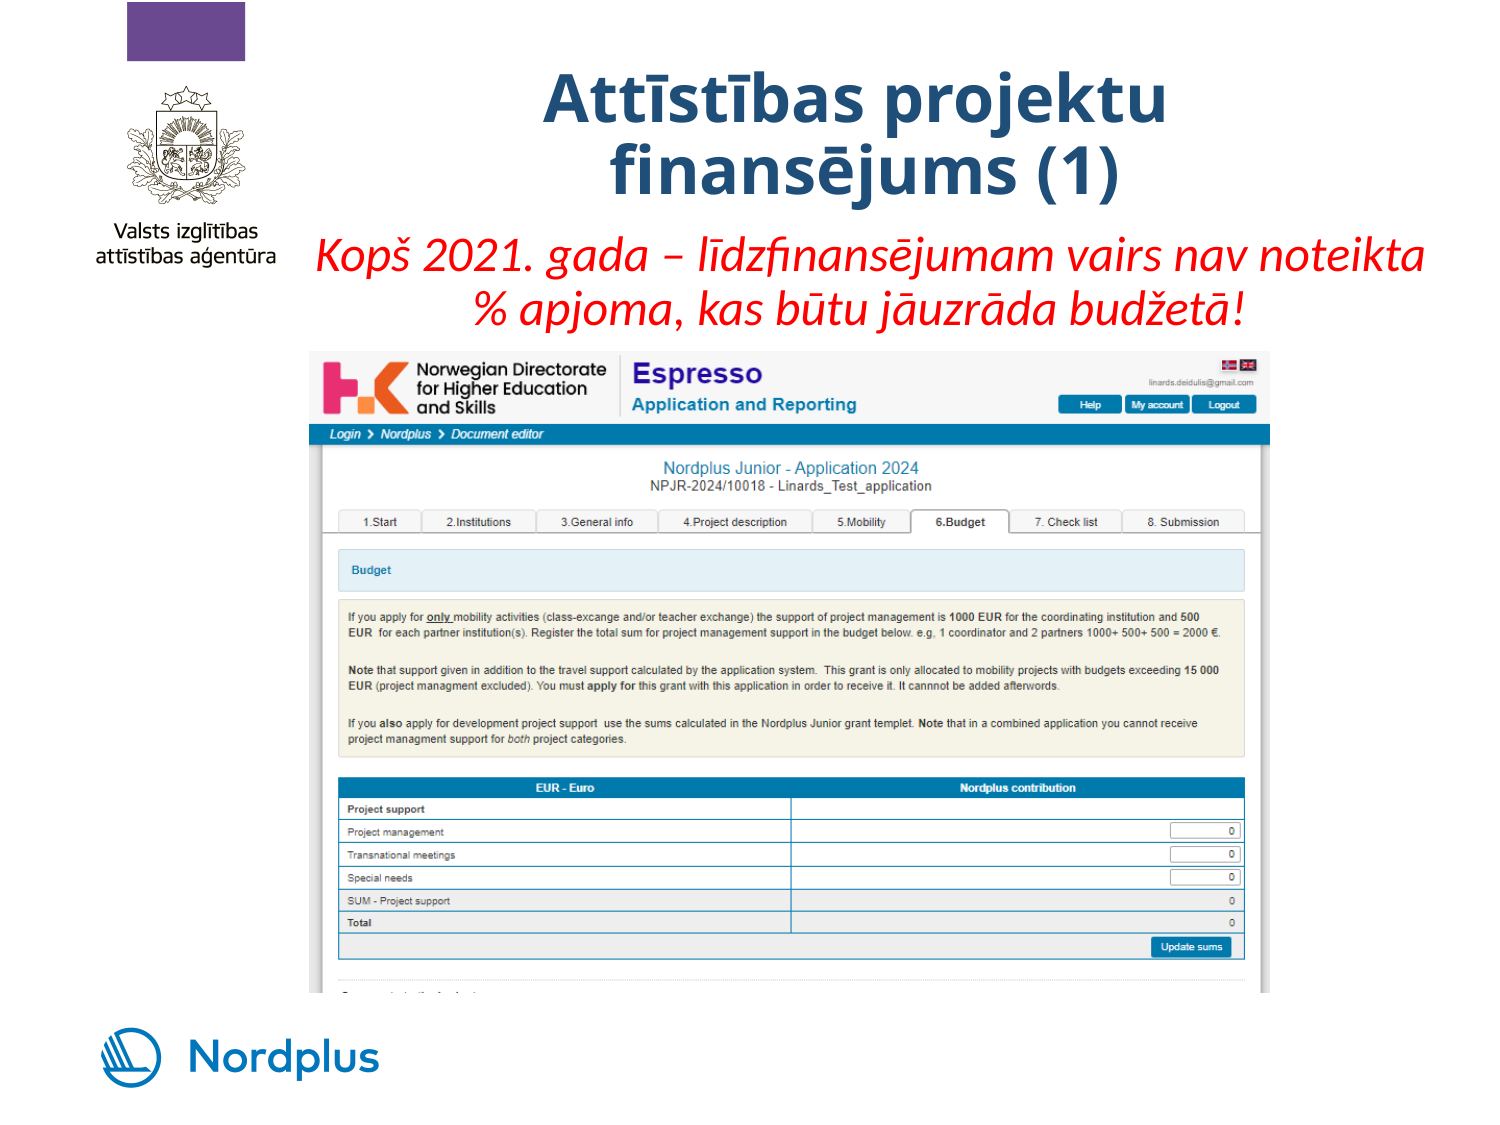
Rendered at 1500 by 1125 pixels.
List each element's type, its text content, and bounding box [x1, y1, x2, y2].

title Attīstības projektu finansējums (1) [333, 59, 1397, 215]
picture [0, 0, 1500, 1125]
text_box Kopš 2021. gada – līdzfinansējumam vairs nav noteikta % apjoma, kas būtu jāuzrāda budžetā! [270, 220, 1460, 344]
